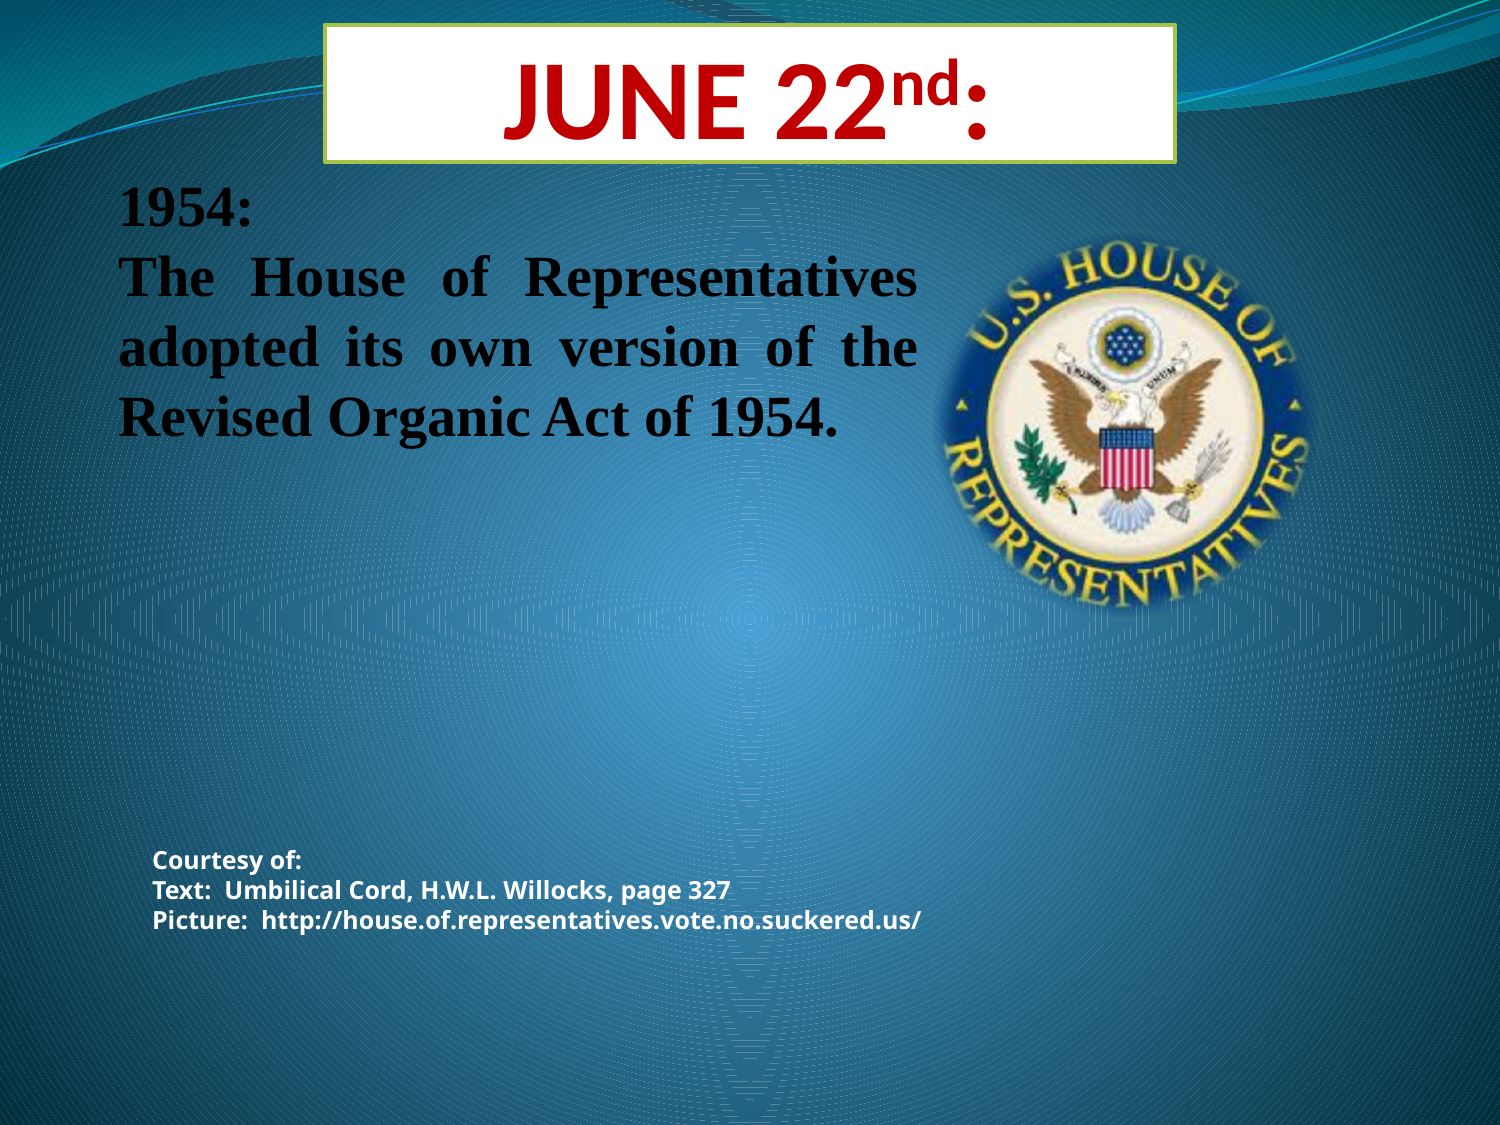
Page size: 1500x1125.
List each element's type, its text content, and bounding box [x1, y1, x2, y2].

text_box 1954: The House of Representatives adopted its own version of the Revised Organic Act of 1954. [112, 162, 925, 725]
text_box Courtesy of: Text: Umbilical Cord, H.W.L. Willocks, page 327 Picture: http://house.of.representatives.vote.no.suckered.us/ [137, 837, 1325, 943]
title JUNE 22nd: [323, 23, 1177, 164]
picture [924, 224, 1326, 626]
